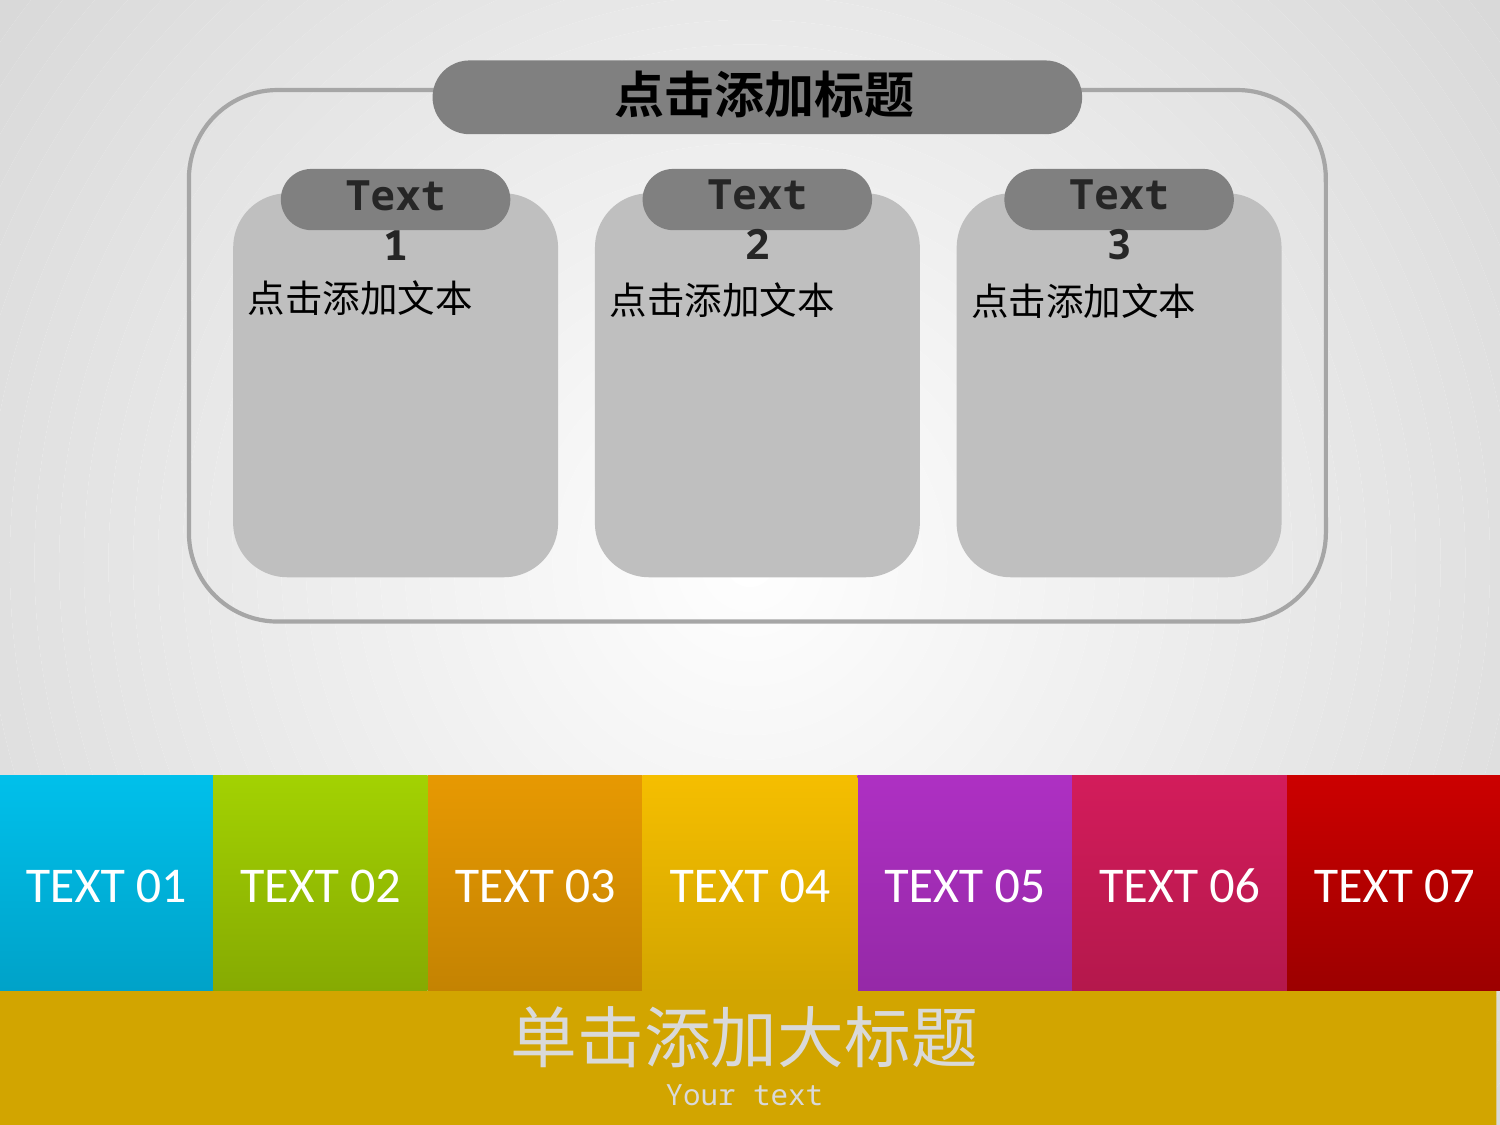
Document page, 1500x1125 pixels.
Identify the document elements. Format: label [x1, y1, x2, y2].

text_box [188, 55, 1327, 622]
text_box [1285, 774, 1500, 780]
text_box [0, 777, 1497, 1125]
